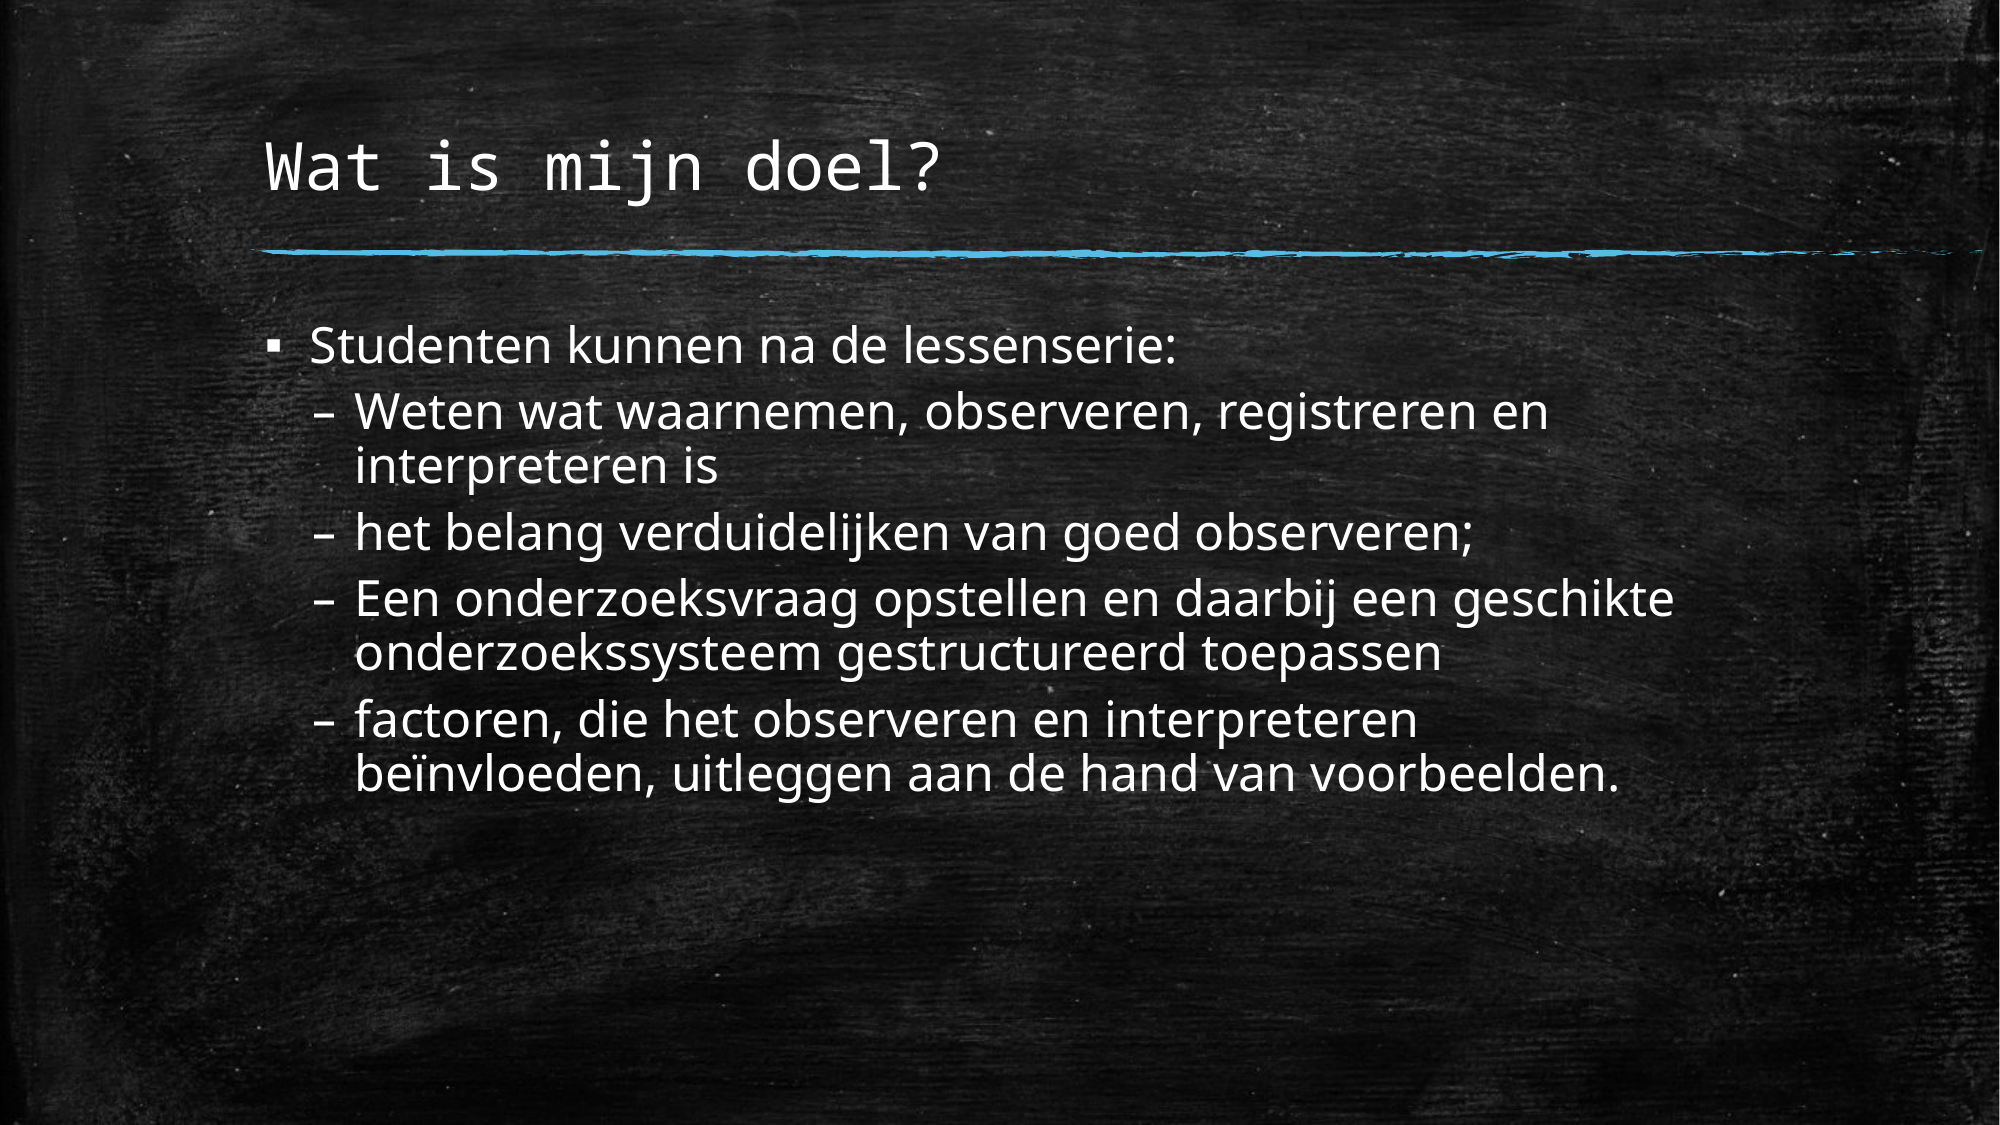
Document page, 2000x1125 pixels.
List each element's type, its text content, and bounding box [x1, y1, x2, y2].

title Wat is mijn doel? [249, 45, 1750, 213]
list Studenten kunnen na de lessenserie: Weten wat waarnemen, observeren, registreren en interpreteren is het belang verduidelijken van goed observeren; Een onderzoeksvraag opstellen en daarbij een geschikte onderzoekssysteem gestructureerd toepassen factoren, die het observeren en interpreteren beïnvloeden, uitleggen aan de hand van voorbeelden. [249, 312, 1750, 1013]
